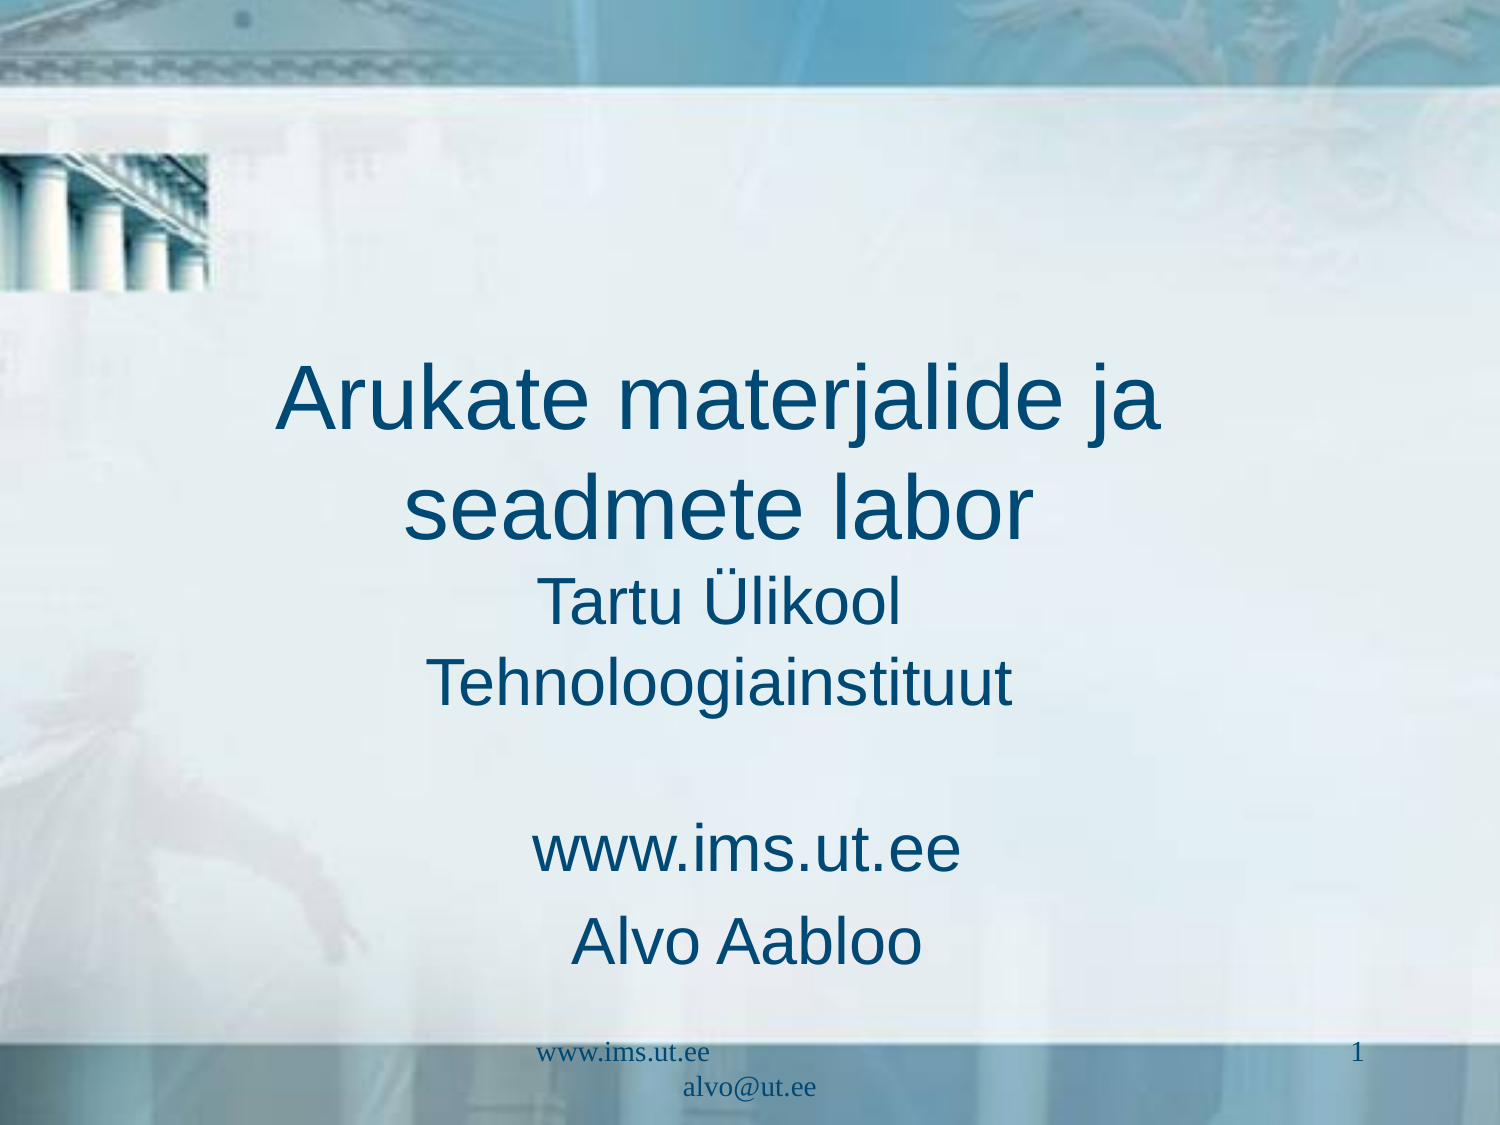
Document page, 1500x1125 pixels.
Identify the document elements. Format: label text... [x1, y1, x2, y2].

picture [0, 0, 1500, 1125]
slide_number 1 [1074, 1024, 1388, 1101]
footer www.ims.ut.ee alvo@ut.ee [512, 1024, 988, 1101]
title Arukate materjalide ja seadmete labor Tartu Ülikool Tehnoloogiainstituut [81, 339, 1358, 798]
subtitle www.ims.ut.ee Alvo Aabloo [222, 798, 1273, 997]
